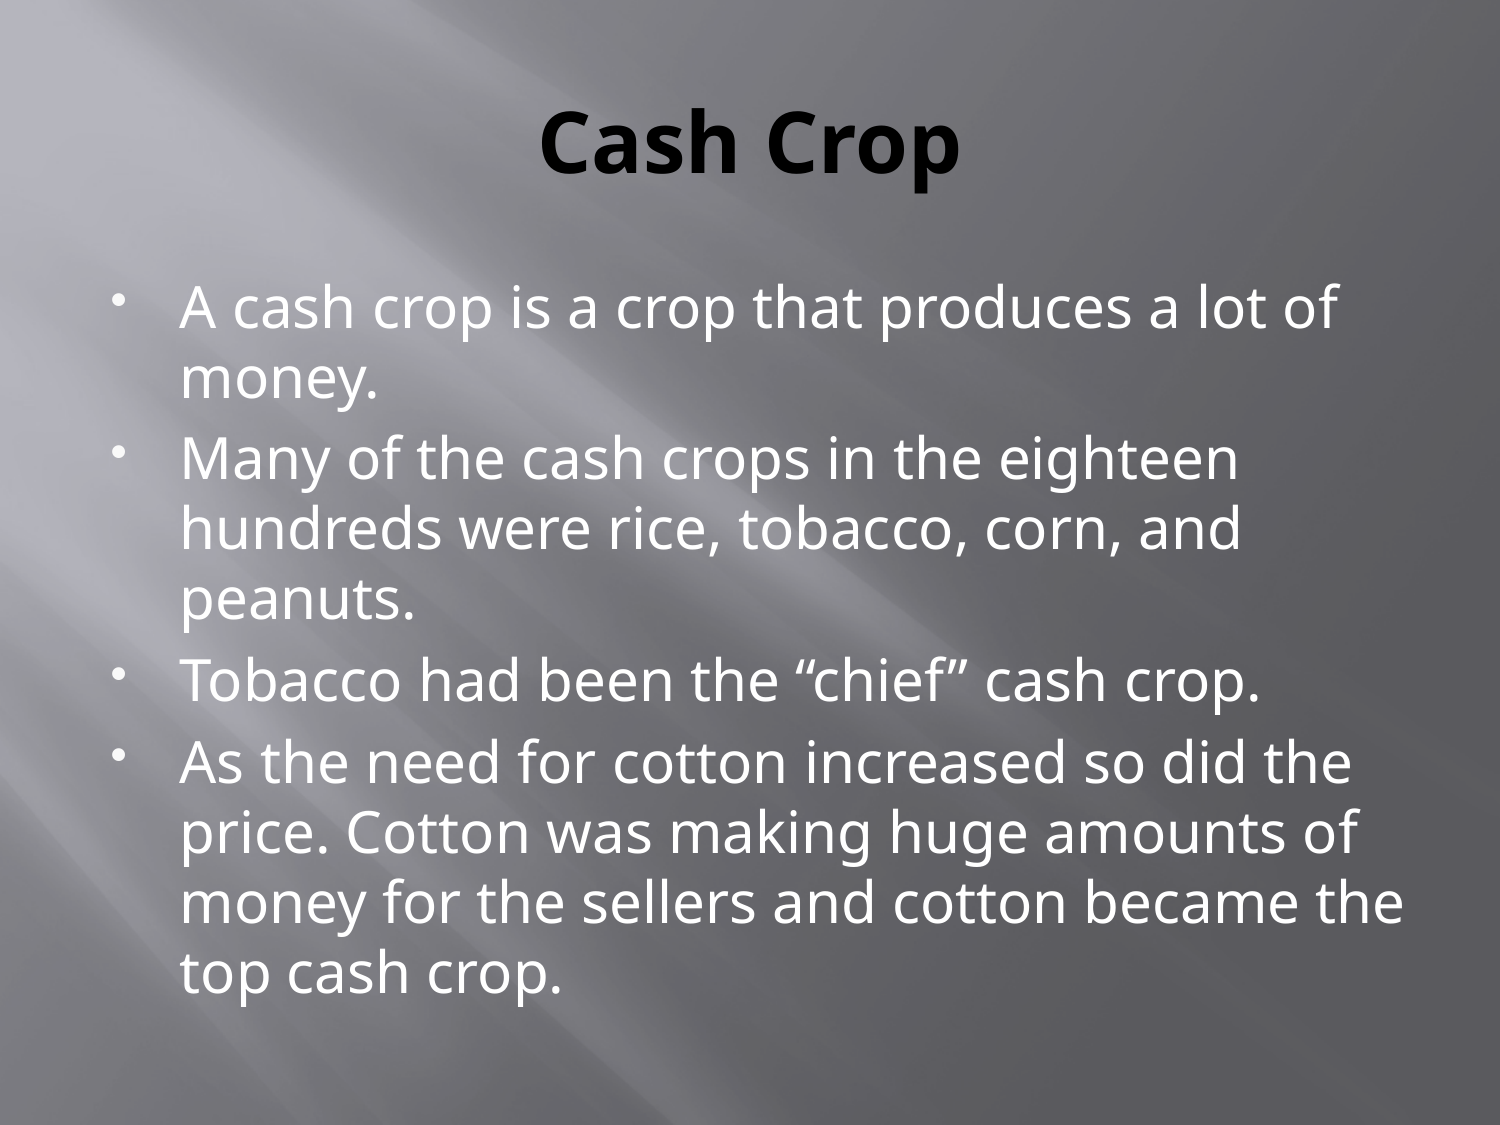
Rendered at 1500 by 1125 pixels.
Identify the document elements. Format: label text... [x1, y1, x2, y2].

list A cash crop is a crop that produces a lot of money. Many of the cash crops in the eighteen hundreds were rice, tobacco, corn, and peanuts. Tobacco had been the “chief” cash crop. As the need for cotton increased so did the price. Cotton was making huge amounts of money for the sellers and cotton became the top cash crop. [75, 262, 1425, 1035]
title Cash Crop [75, 45, 1425, 233]
